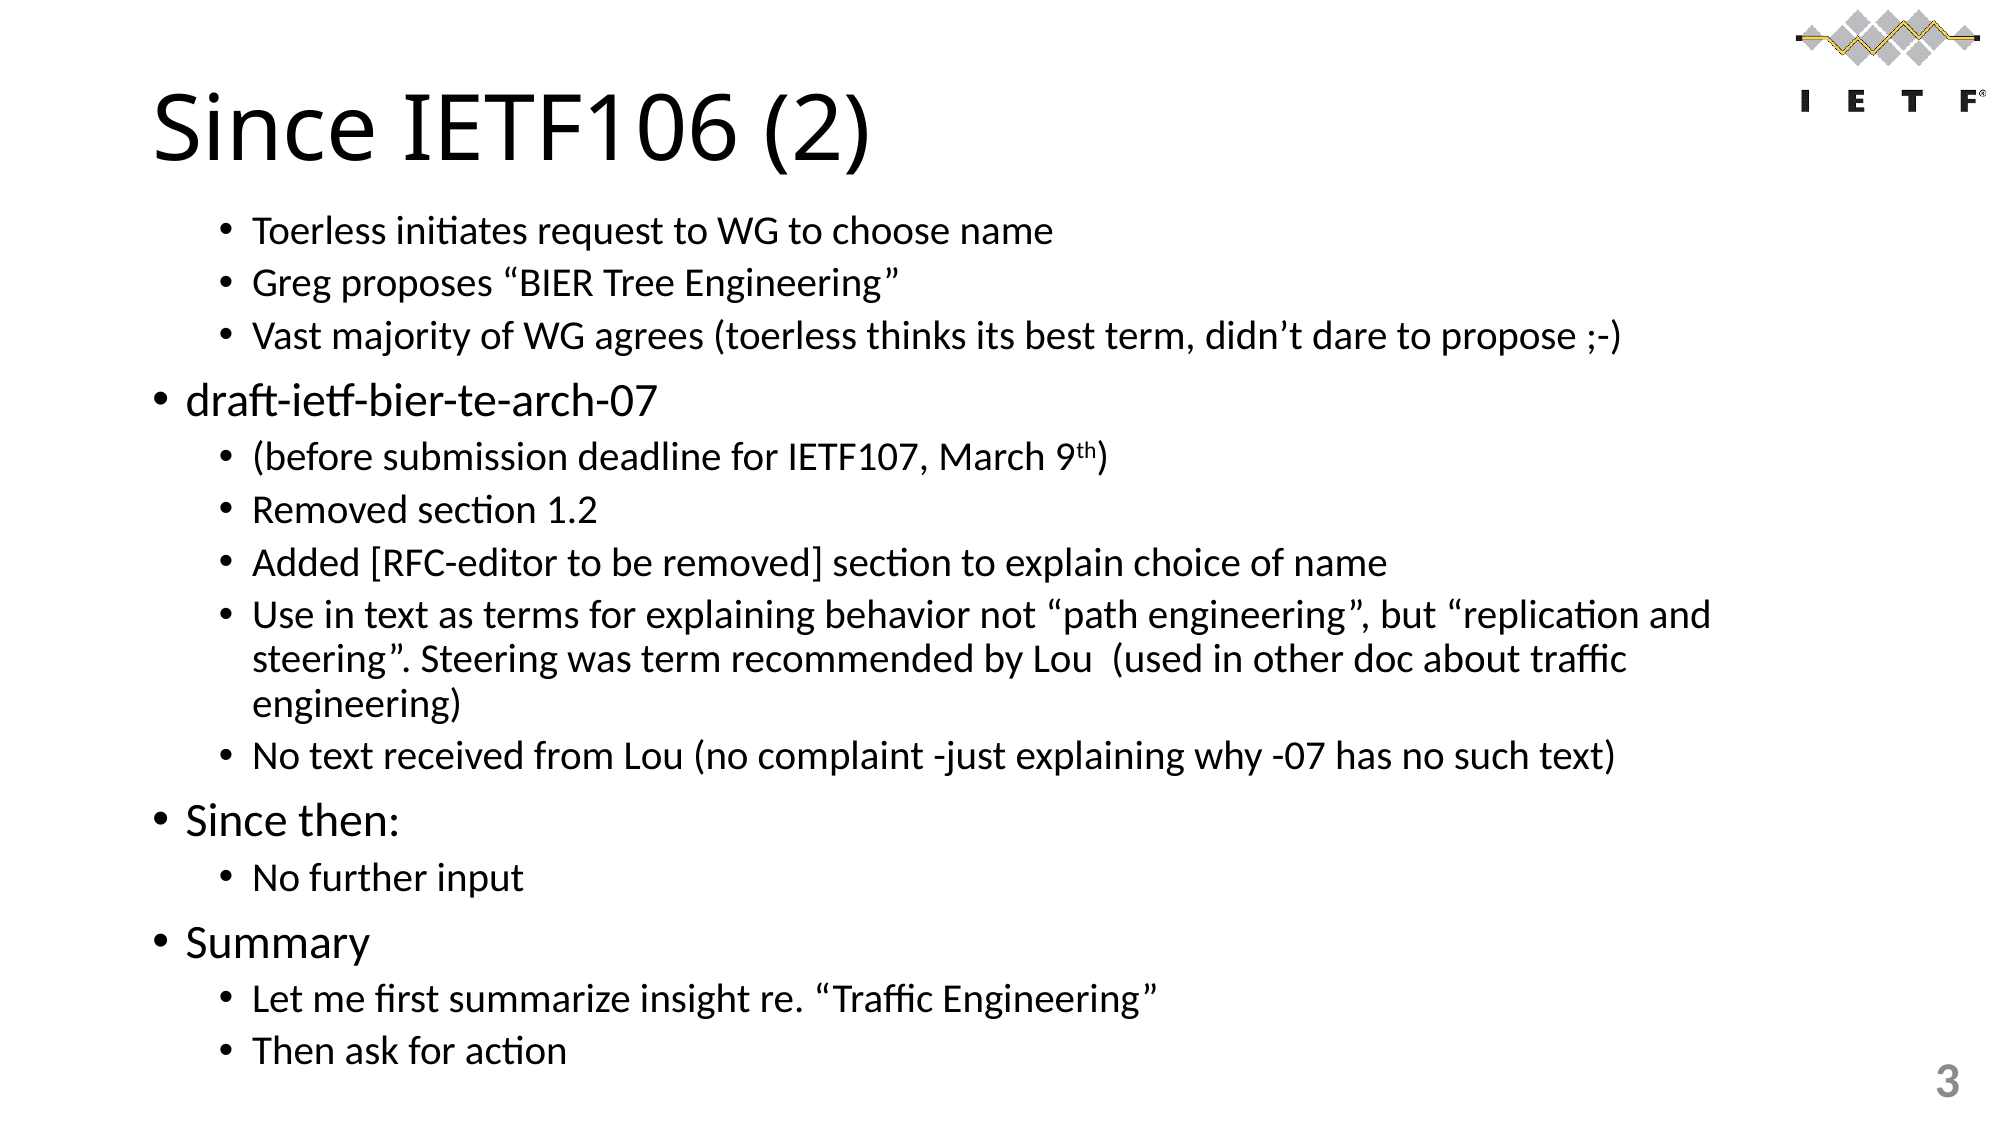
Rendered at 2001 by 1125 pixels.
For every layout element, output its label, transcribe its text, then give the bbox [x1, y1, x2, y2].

picture [1781, 1, 2000, 119]
title Since IETF106 (2) [137, 59, 1863, 201]
slide_number 3 [1876, 1047, 1975, 1108]
list Toerless initiates request to WG to choose name Greg proposes “BIER Tree Engineering” Vast majority of WG agrees (toerless thinks its best term, didn’t dare to propose ;-) draft-ietf-bier-te-arch-07 (before submission deadline for IETF107, March 9th) Removed section 1.2 Added [RFC-editor to be removed] section to explain choice of name Use in text as terms for explaining behavior not “path engineering”, but “replication and steering”. Steering was term recommended by Lou (used in other doc about traffic engineering) No text received from Lou (no complaint -just explaining why -07 has no such text) Since then: No further input Summary Let me first summarize insight re. “Traffic Engineering” Then ask for action [137, 201, 1863, 1085]
